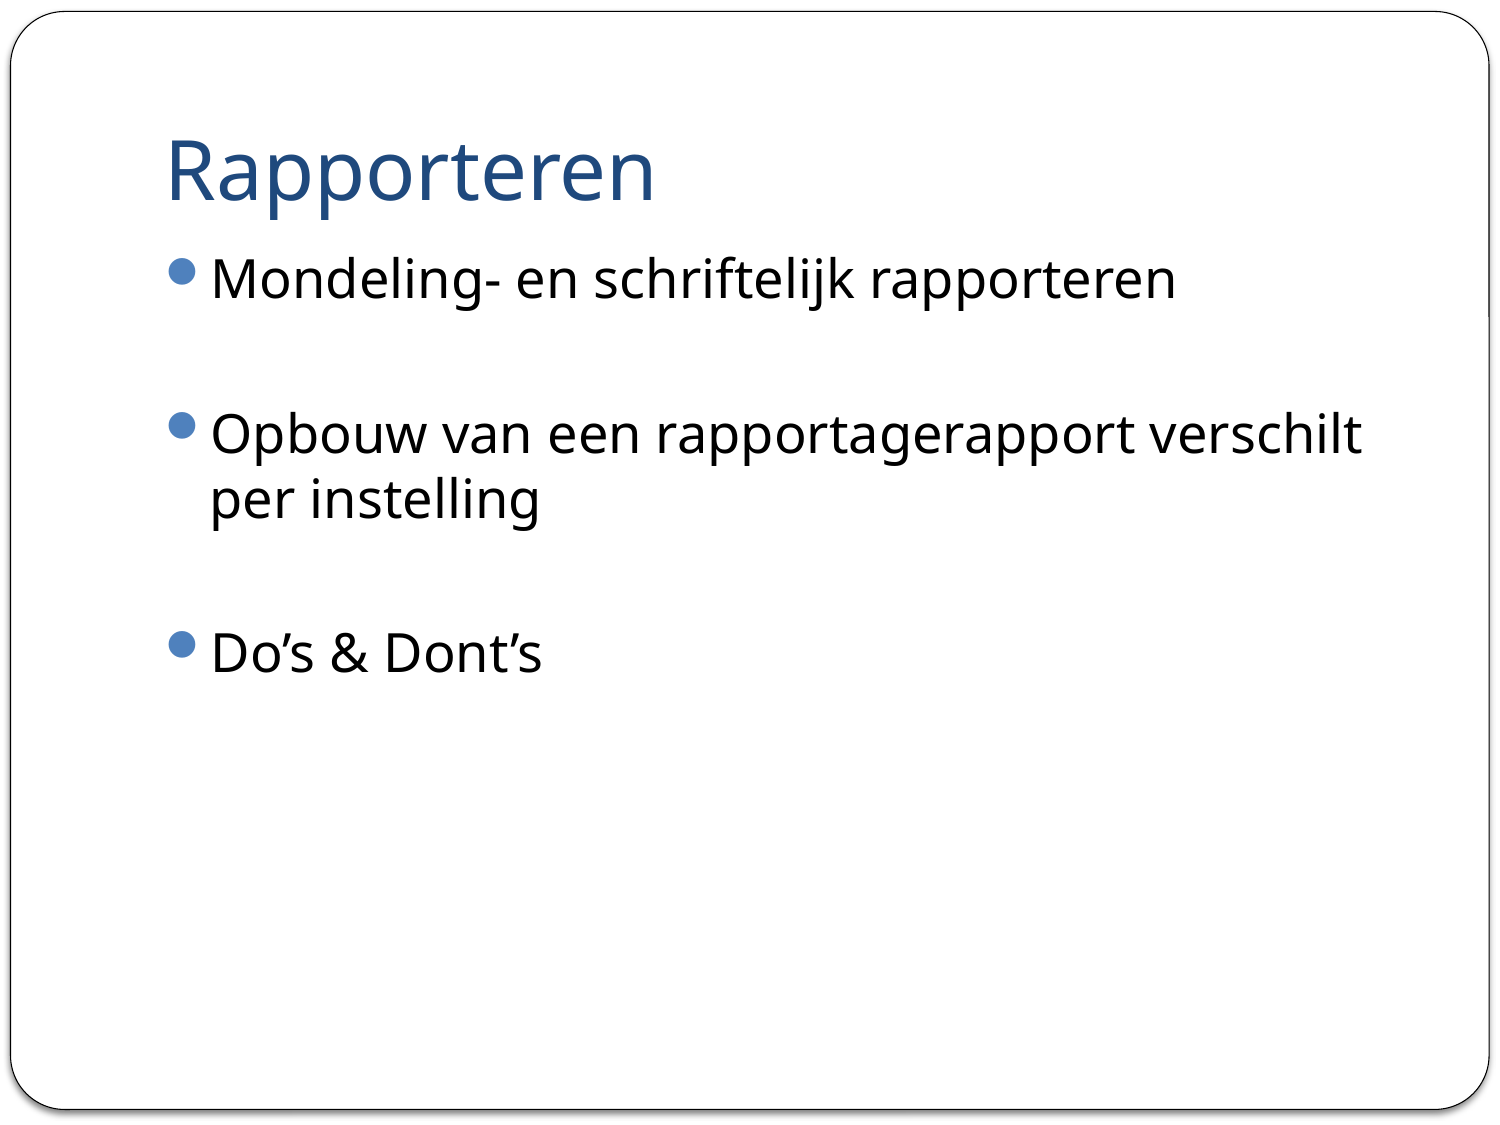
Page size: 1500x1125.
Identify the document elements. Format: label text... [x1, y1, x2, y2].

title Rapporteren [150, 45, 1425, 233]
list Mondeling- en schriftelijk rapporteren Opbouw van een rapportagerapport verschilt per instelling Do’s & Dont’s [150, 237, 1425, 988]
